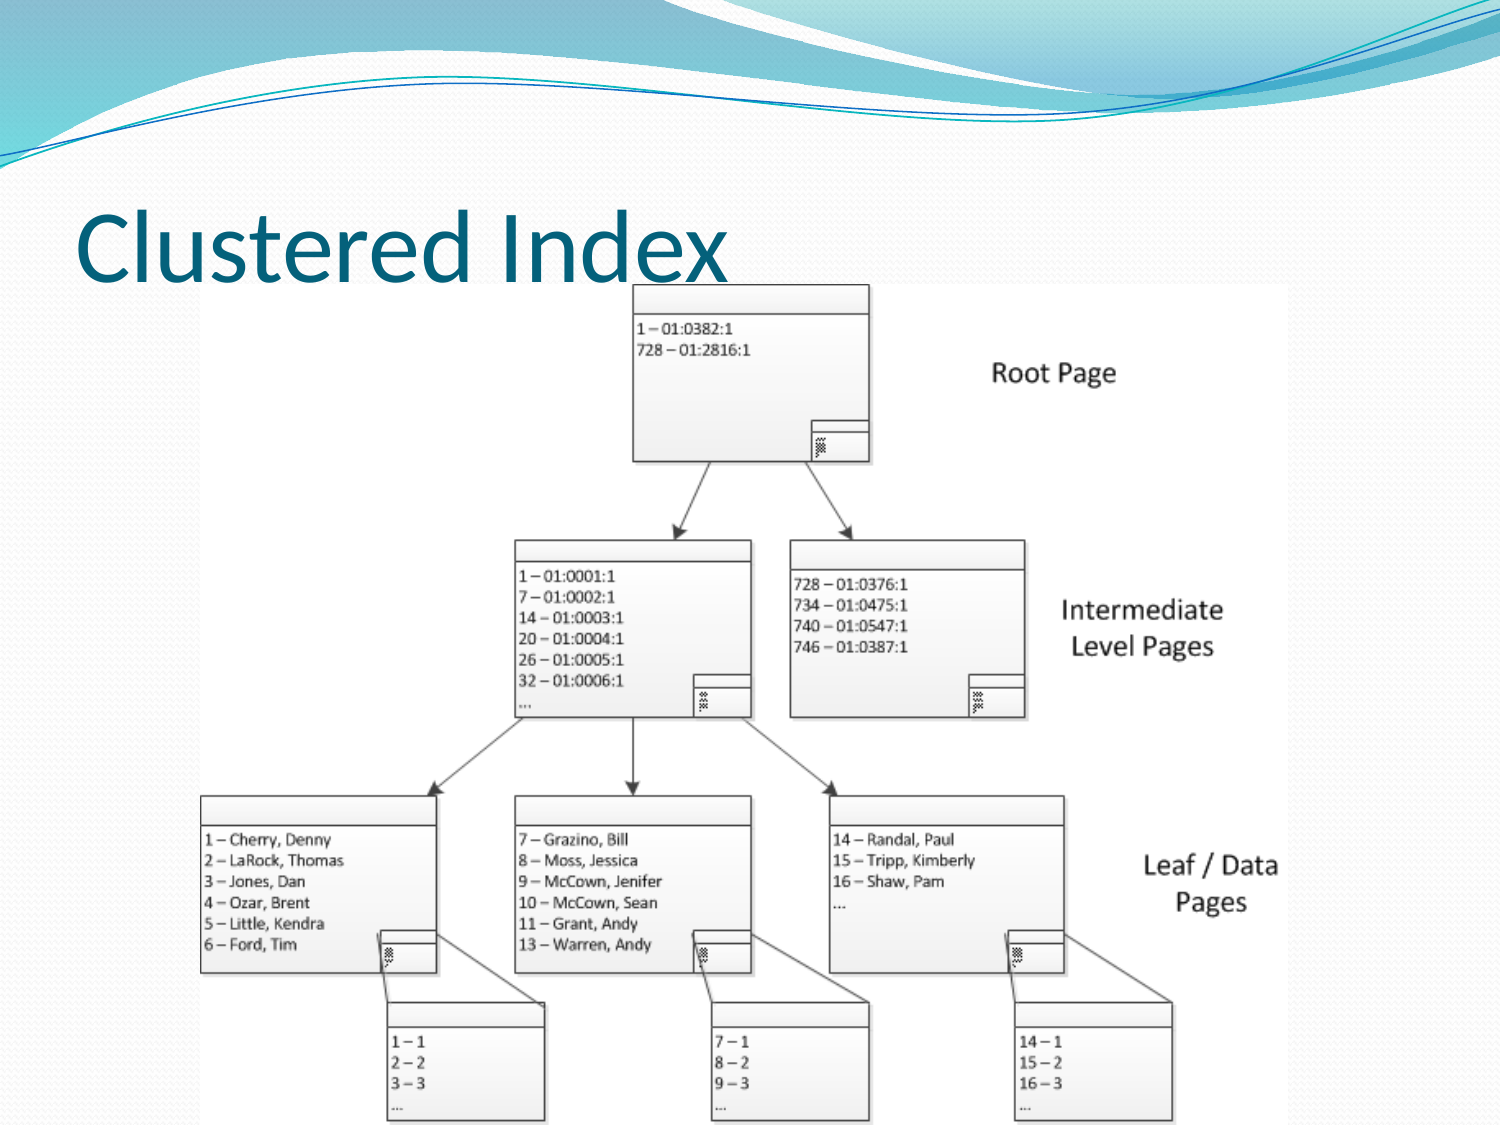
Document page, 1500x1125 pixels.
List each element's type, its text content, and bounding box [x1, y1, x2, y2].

picture [199, 284, 1288, 1125]
title Clustered Index [75, 115, 1425, 303]
